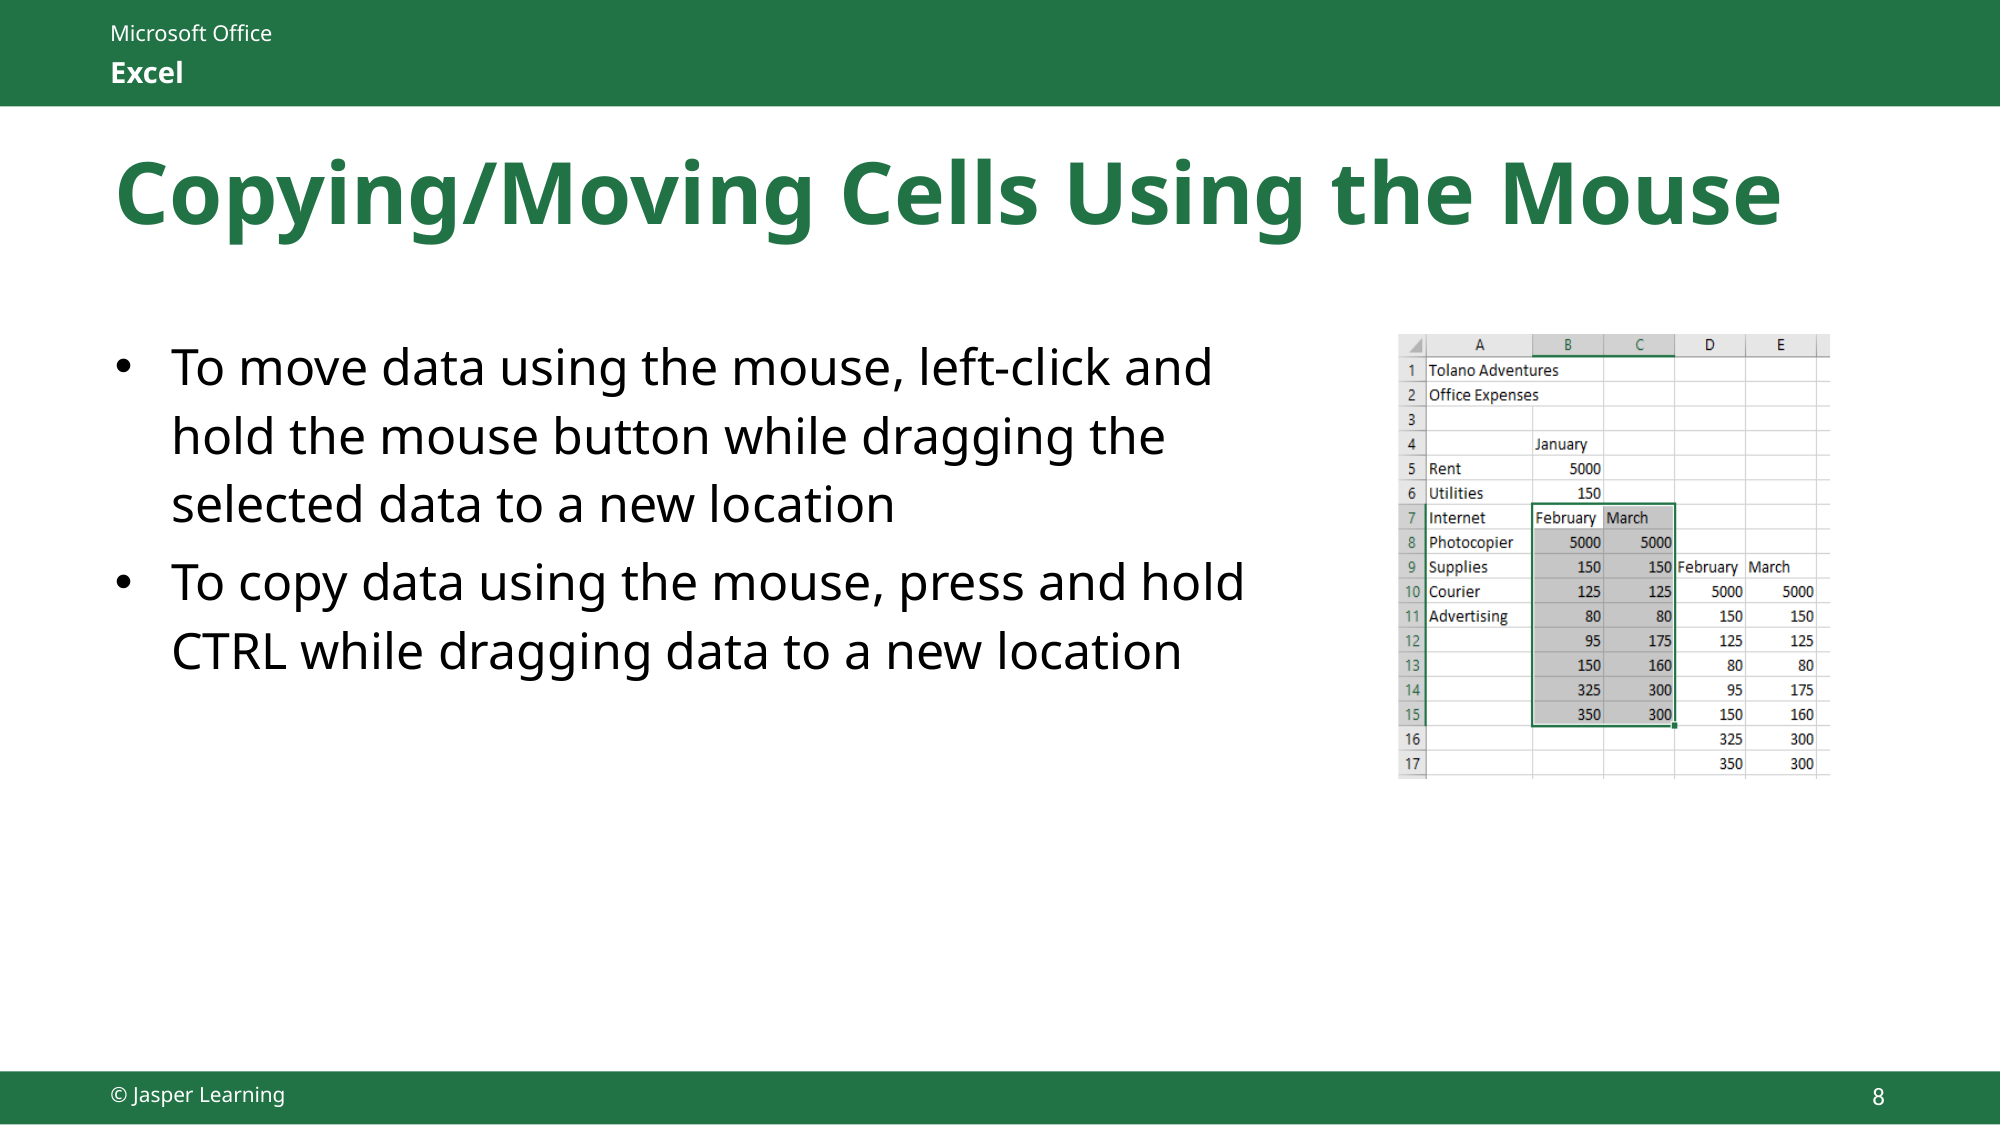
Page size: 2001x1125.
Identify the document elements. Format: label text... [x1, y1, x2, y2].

picture [1398, 333, 1831, 780]
slide_number 8 [1433, 1065, 1900, 1125]
list To move data using the mouse, left-click and hold the mouse button while dragging the selected data to a new location To copy data using the mouse, press and hold CTRL while dragging data to a new location [99, 319, 1333, 1026]
title Copying/Moving Cells Using the Mouse [99, 118, 1866, 263]
footer © Jasper Learning [95, 1065, 729, 1125]
